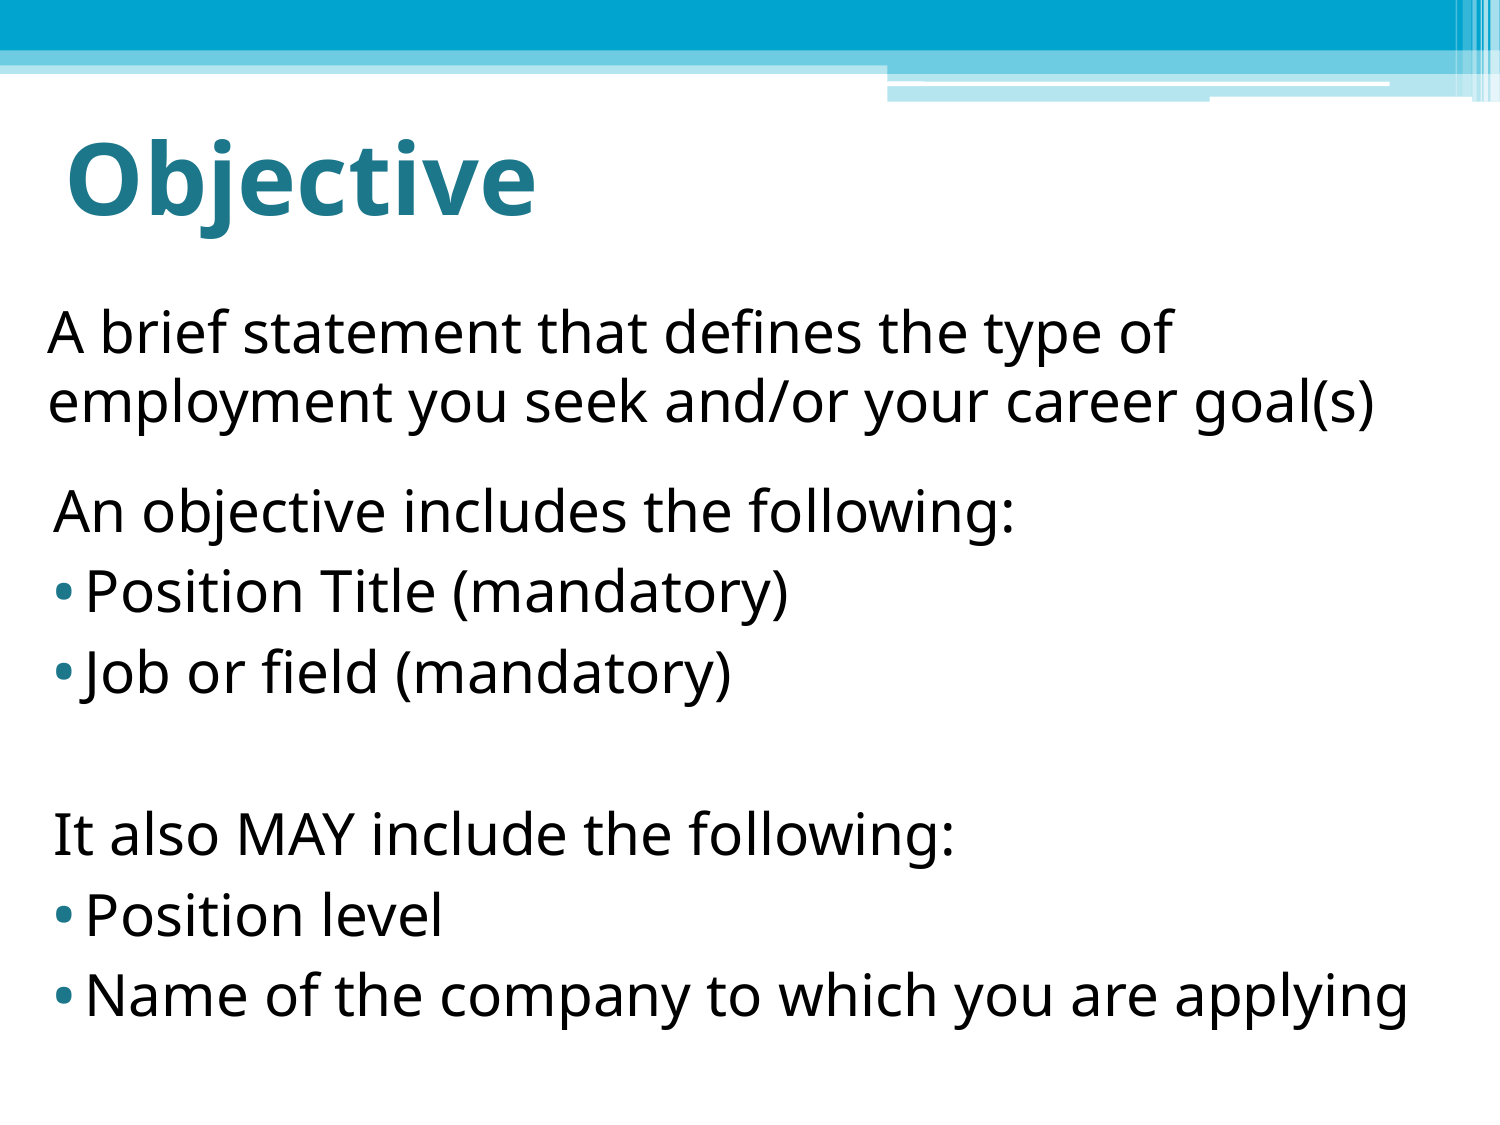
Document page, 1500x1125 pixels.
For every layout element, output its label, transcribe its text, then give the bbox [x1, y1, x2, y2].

list A brief statement that defines the type of employment you seek and/or your career goal(s) An objective includes the following: Position Title (mandatory) Job or field (mandatory) It also MAY include the following: Position level Name of the company to which you are applying [24, 287, 1475, 1100]
title Objective [50, 112, 1400, 238]
